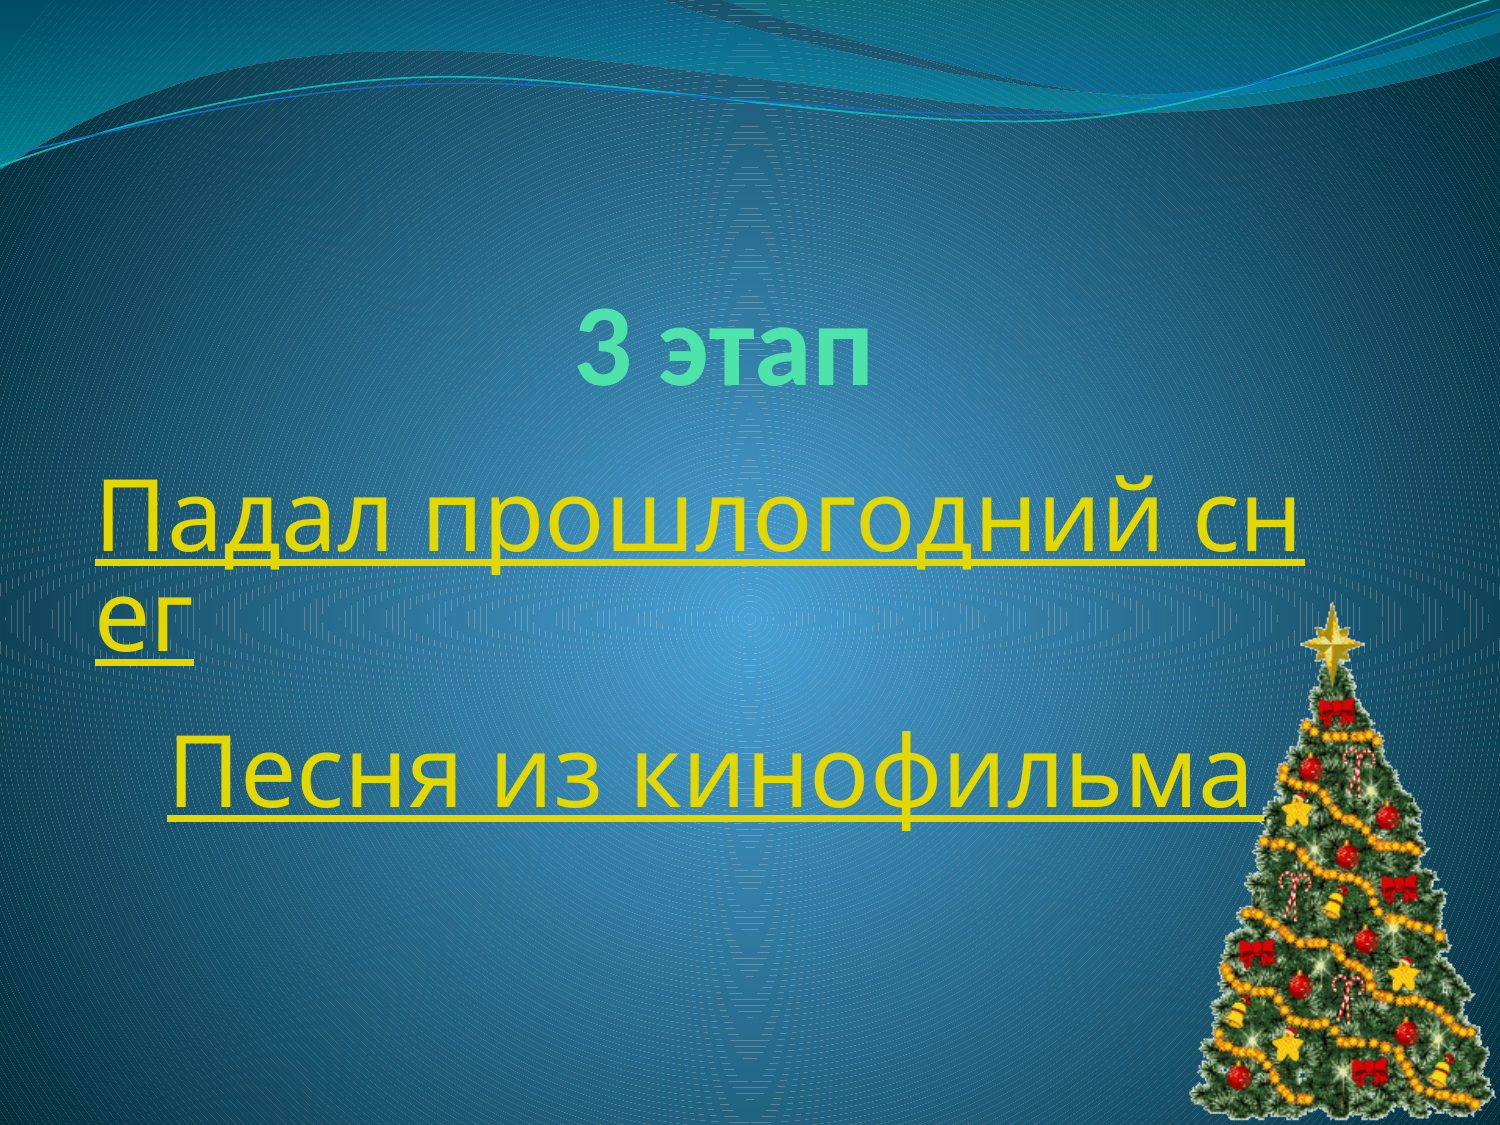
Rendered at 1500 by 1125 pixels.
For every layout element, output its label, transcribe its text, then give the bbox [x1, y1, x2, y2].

list Падал прошлогодний снег Песня из кинофильма [86, 443, 1362, 692]
title 3 этап [86, 149, 1362, 409]
picture [1163, 593, 1500, 1125]
